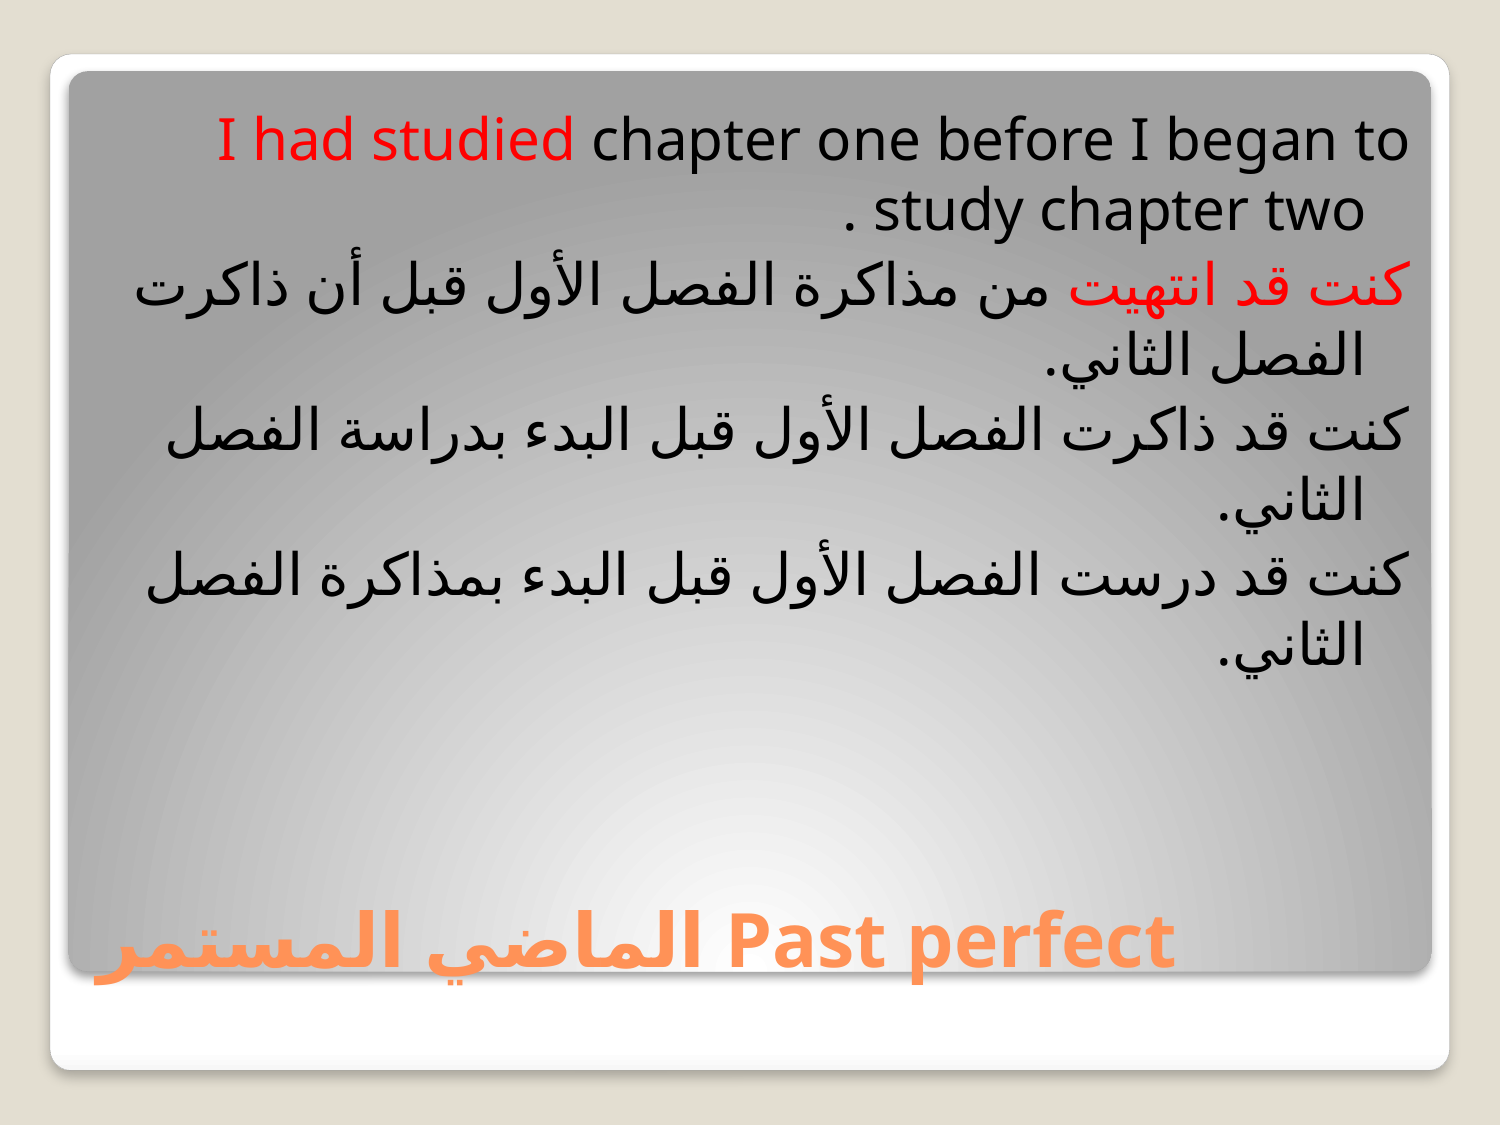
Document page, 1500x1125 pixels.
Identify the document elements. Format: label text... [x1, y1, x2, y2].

title Past perfect الماضي المستمر [82, 817, 1425, 990]
list I had studied chapter one before I began to study chapter two . كنت قد انتهيت من مذاكرة الفصل الأول قبل أن ذاكرت الفصل الثاني. كنت قد ذاكرت الفصل الأول قبل البدء بدراسة الفصل الثاني. كنت قد درست الفصل الأول قبل البدء بمذاكرة الفصل الثاني. [82, 86, 1425, 774]
